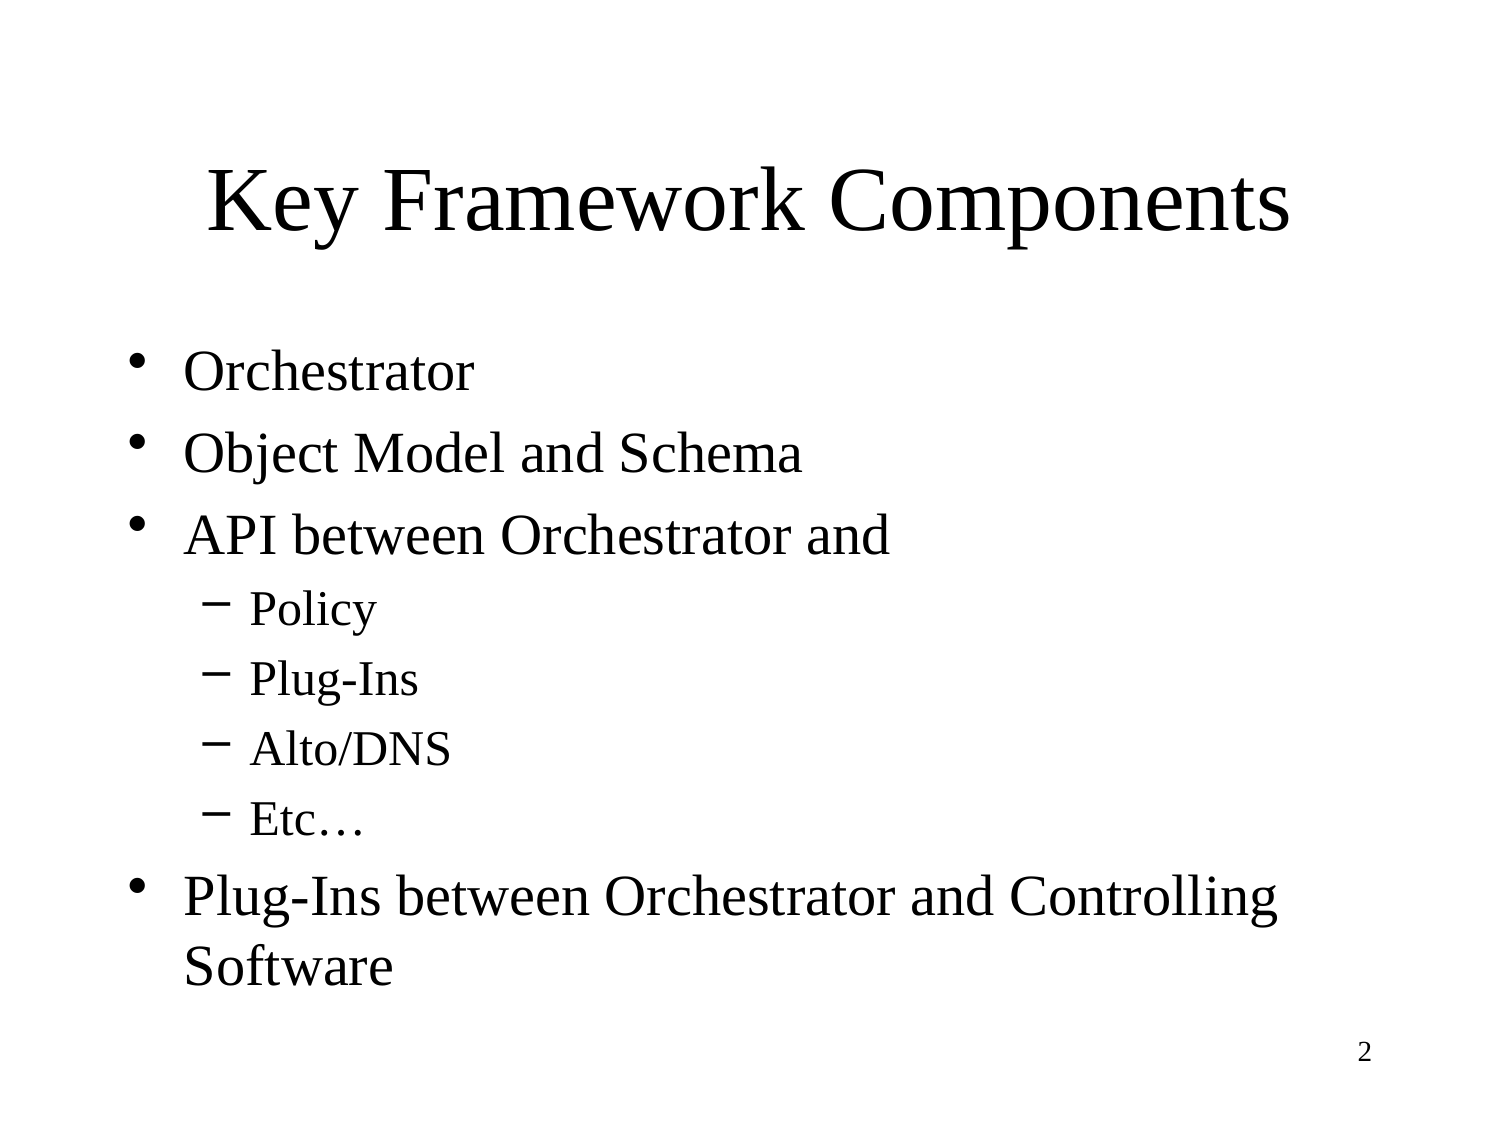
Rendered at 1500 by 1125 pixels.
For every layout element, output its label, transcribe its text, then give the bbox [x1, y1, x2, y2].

title Key Framework Components [112, 99, 1388, 288]
list Orchestrator Object Model and Schema API between Orchestrator and Policy Plug-Ins Alto/DNS Etc… Plug-Ins between Orchestrator and Controlling Software [112, 324, 1388, 1000]
slide_number 2 [1074, 1025, 1388, 1100]
